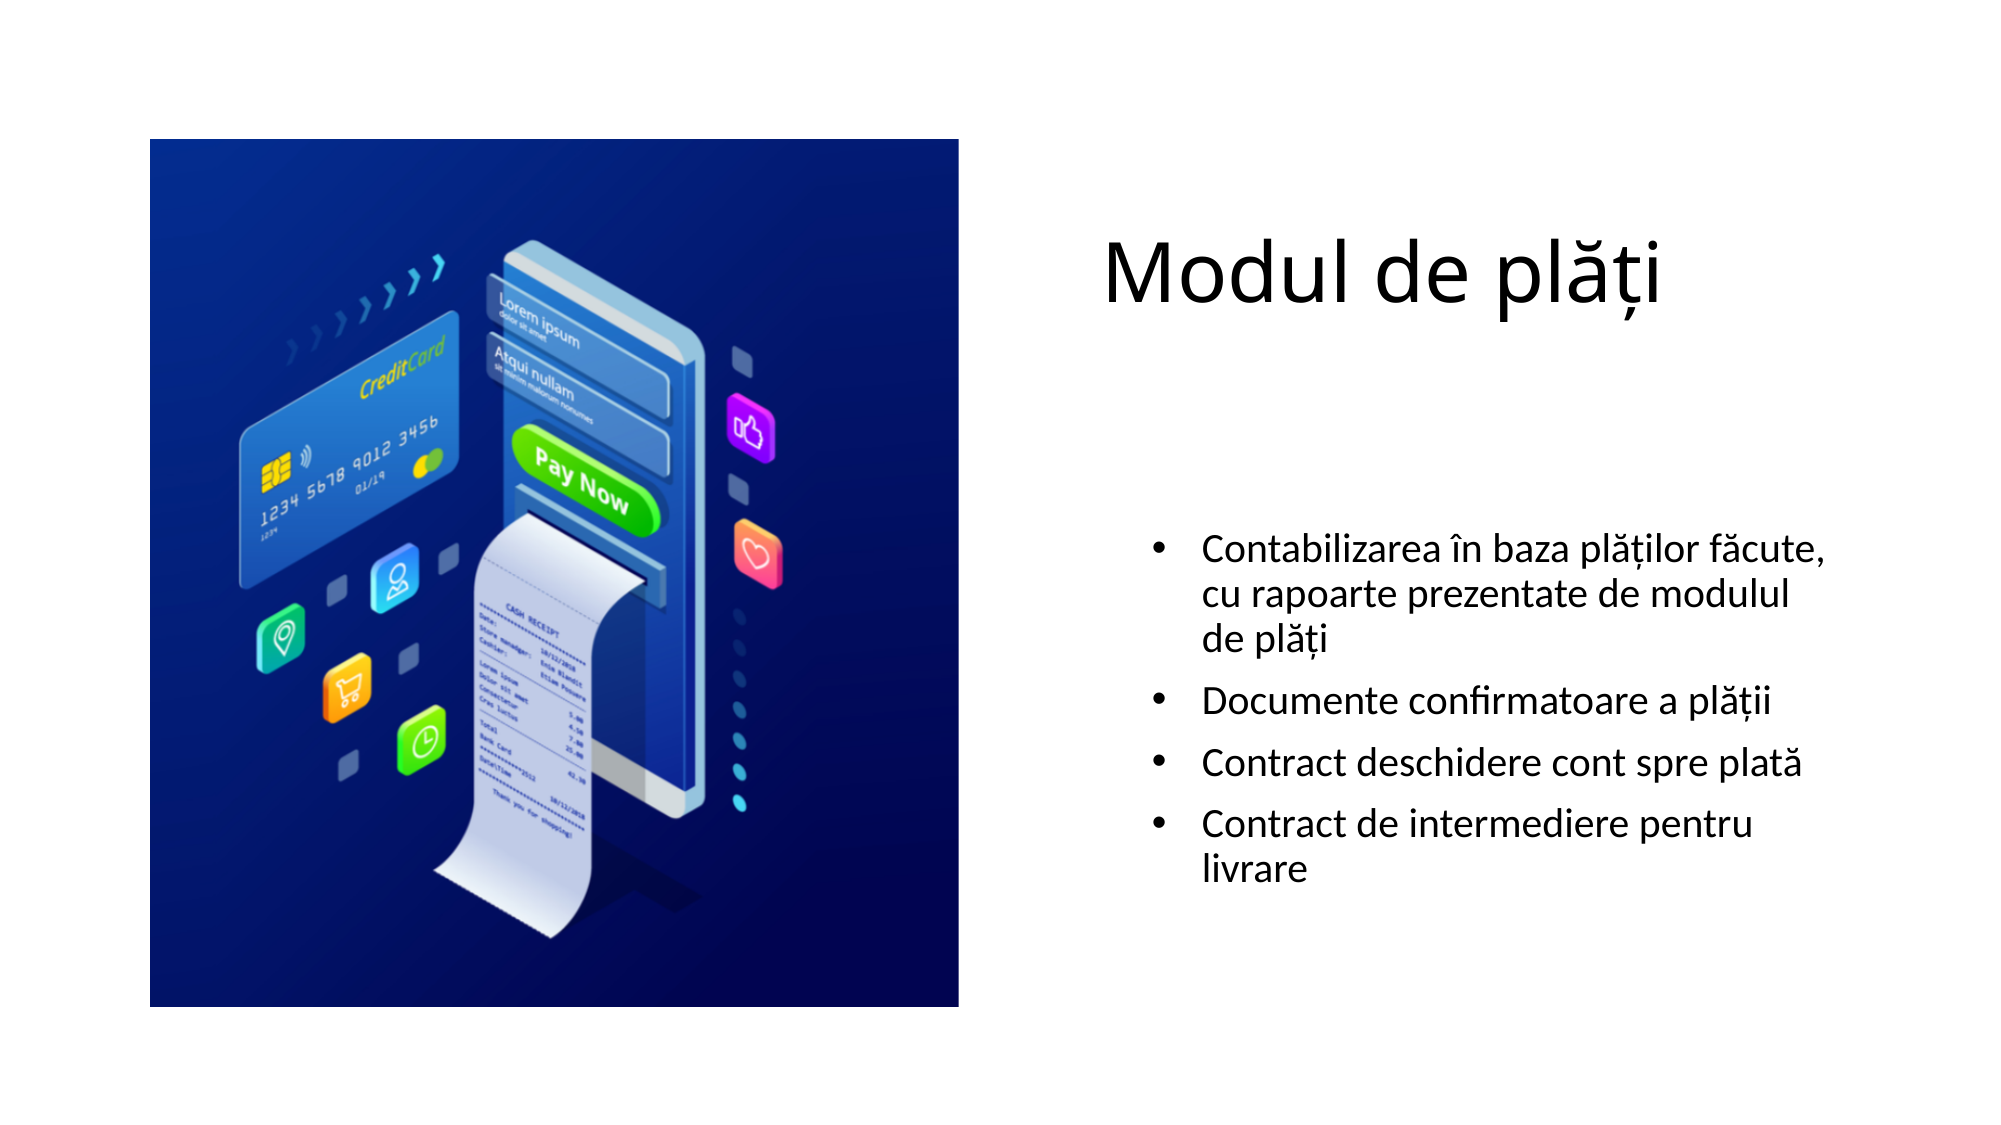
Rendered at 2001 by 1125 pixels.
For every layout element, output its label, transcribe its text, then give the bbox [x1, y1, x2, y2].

title Modul de plăți [1081, 139, 1855, 331]
picture [149, 138, 959, 1007]
list Contabilizarea în baza plăților făcute, cu rapoarte prezentate de modulul de plăți Documente confirmatoare a plății Contract deschidere cont spre plată Contract de intermediere pentru livrare [1081, 411, 1855, 1008]
